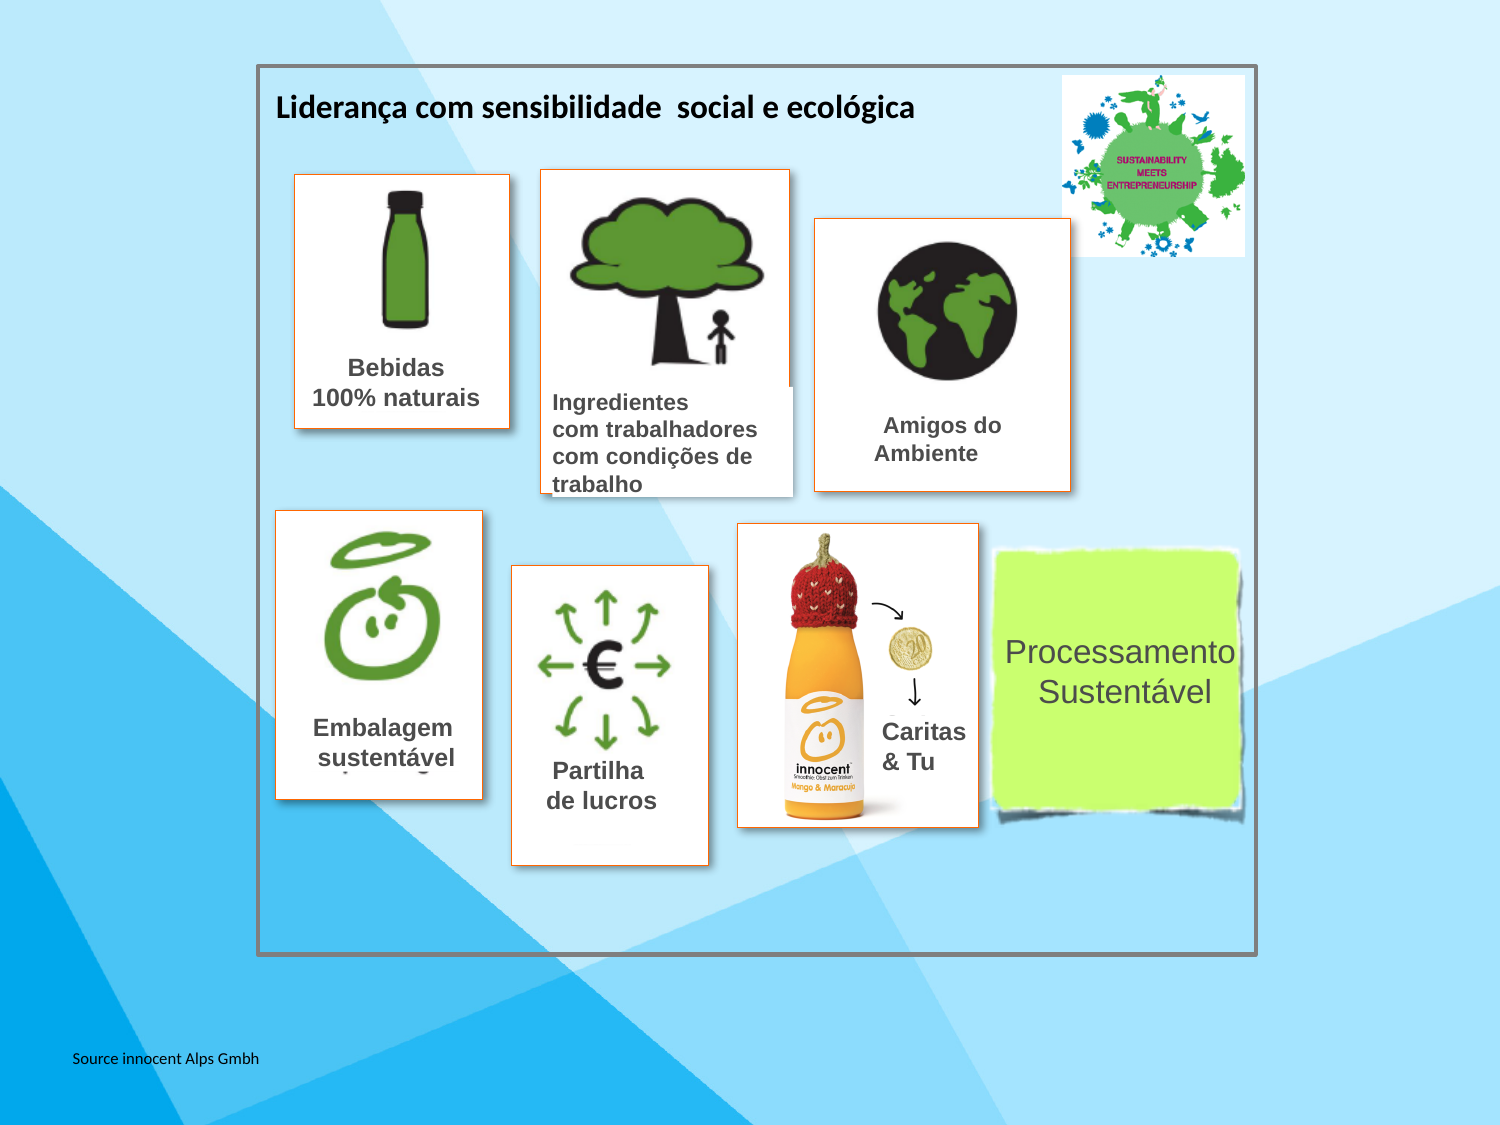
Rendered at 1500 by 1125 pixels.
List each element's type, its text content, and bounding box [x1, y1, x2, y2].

text_box Liderança com sensibilidade social e ecológica [261, 77, 1048, 133]
text_box Source innocent Alps Gmbh [57, 1040, 275, 1096]
text_box [257, 66, 1256, 955]
picture [0, 0, 1500, 1125]
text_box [983, 535, 1250, 828]
